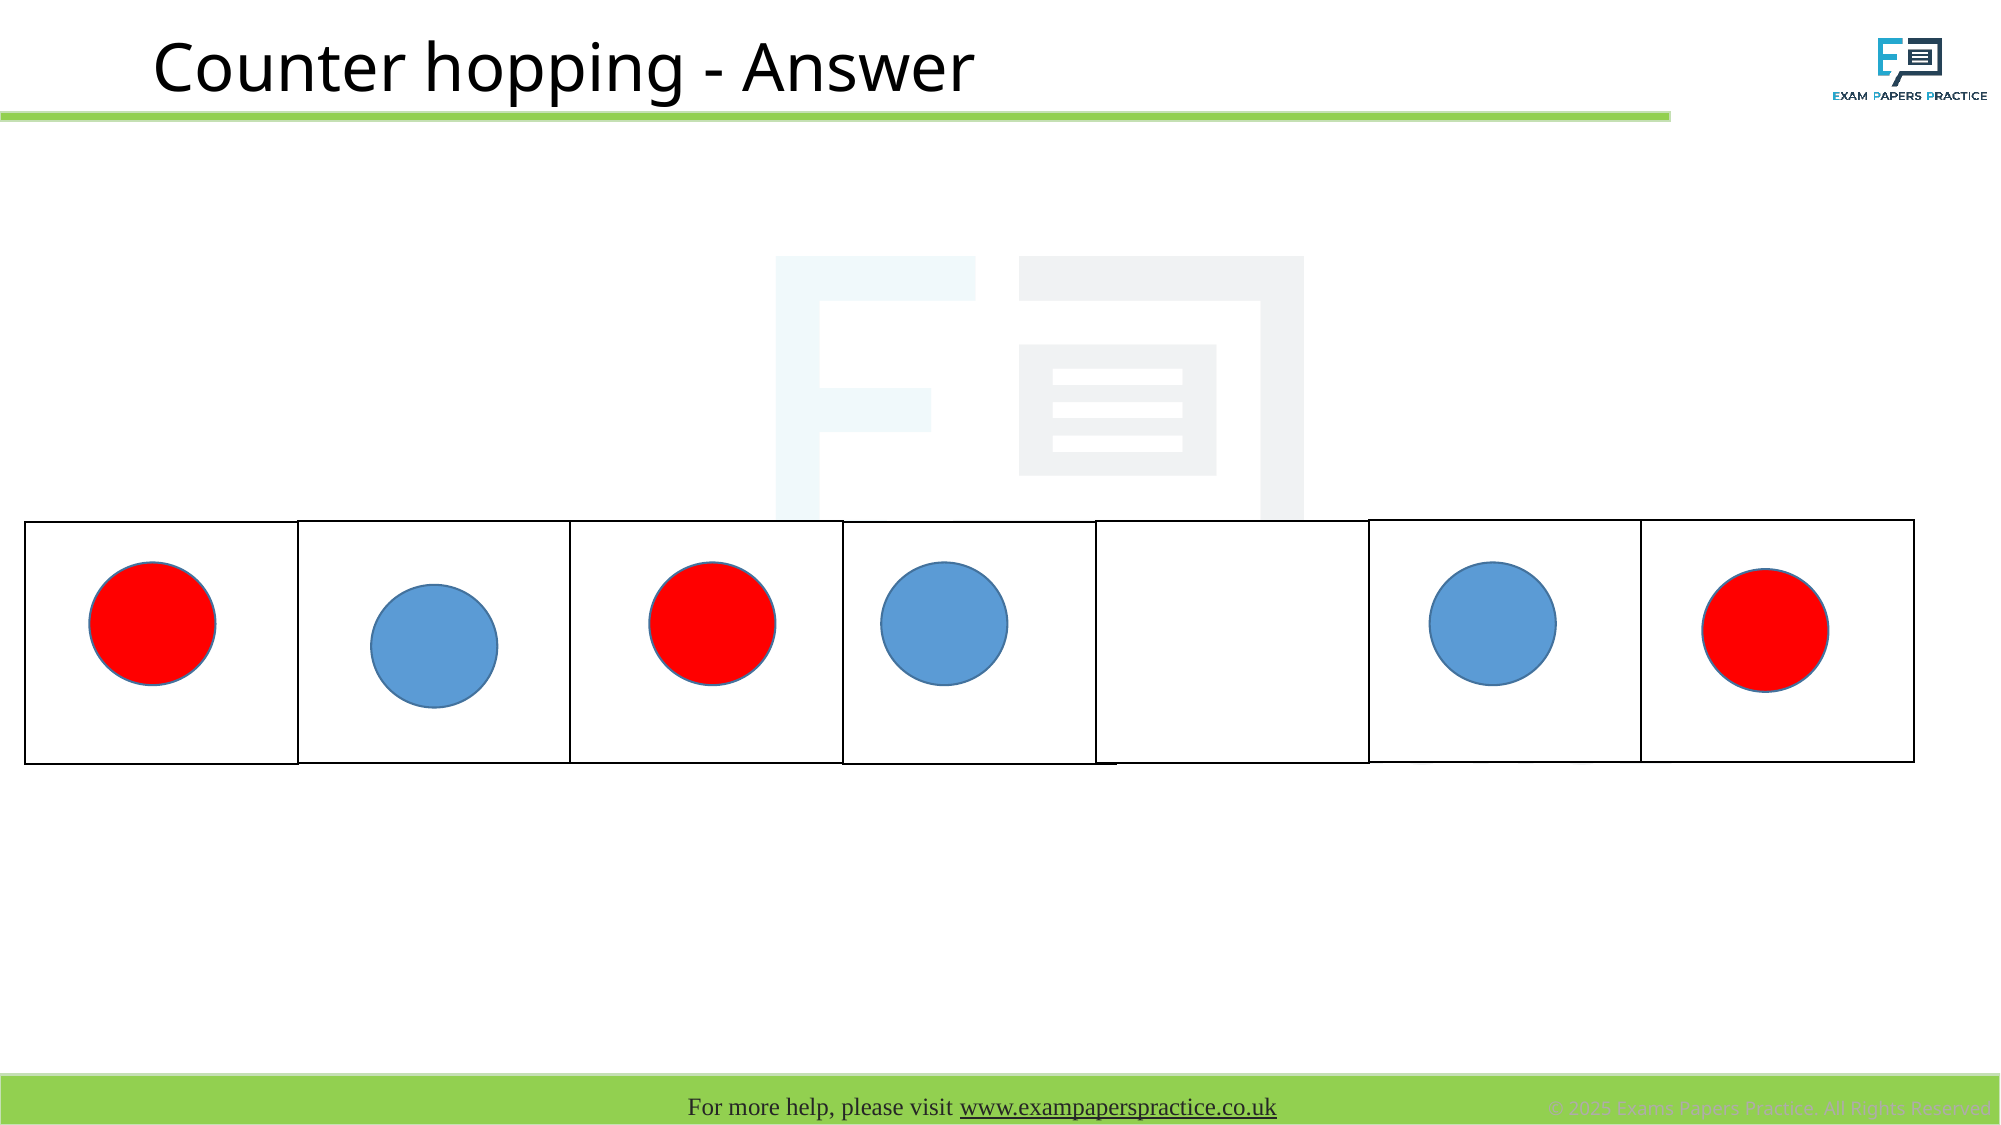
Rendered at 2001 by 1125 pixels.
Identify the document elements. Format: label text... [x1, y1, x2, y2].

title Counter hopping - Answer [137, 65, 1863, 75]
text_box [1701, 568, 1830, 693]
text_box [648, 561, 777, 687]
text_box [297, 520, 569, 764]
text_box [370, 583, 499, 709]
text_box [880, 561, 1009, 687]
text_box [24, 521, 299, 765]
text_box [1640, 519, 1915, 763]
text_box [569, 520, 844, 764]
text_box [1095, 520, 1370, 764]
text_box [842, 521, 1117, 765]
text_box [88, 561, 217, 687]
text_box [1368, 519, 1640, 763]
text_box [1428, 561, 1557, 687]
